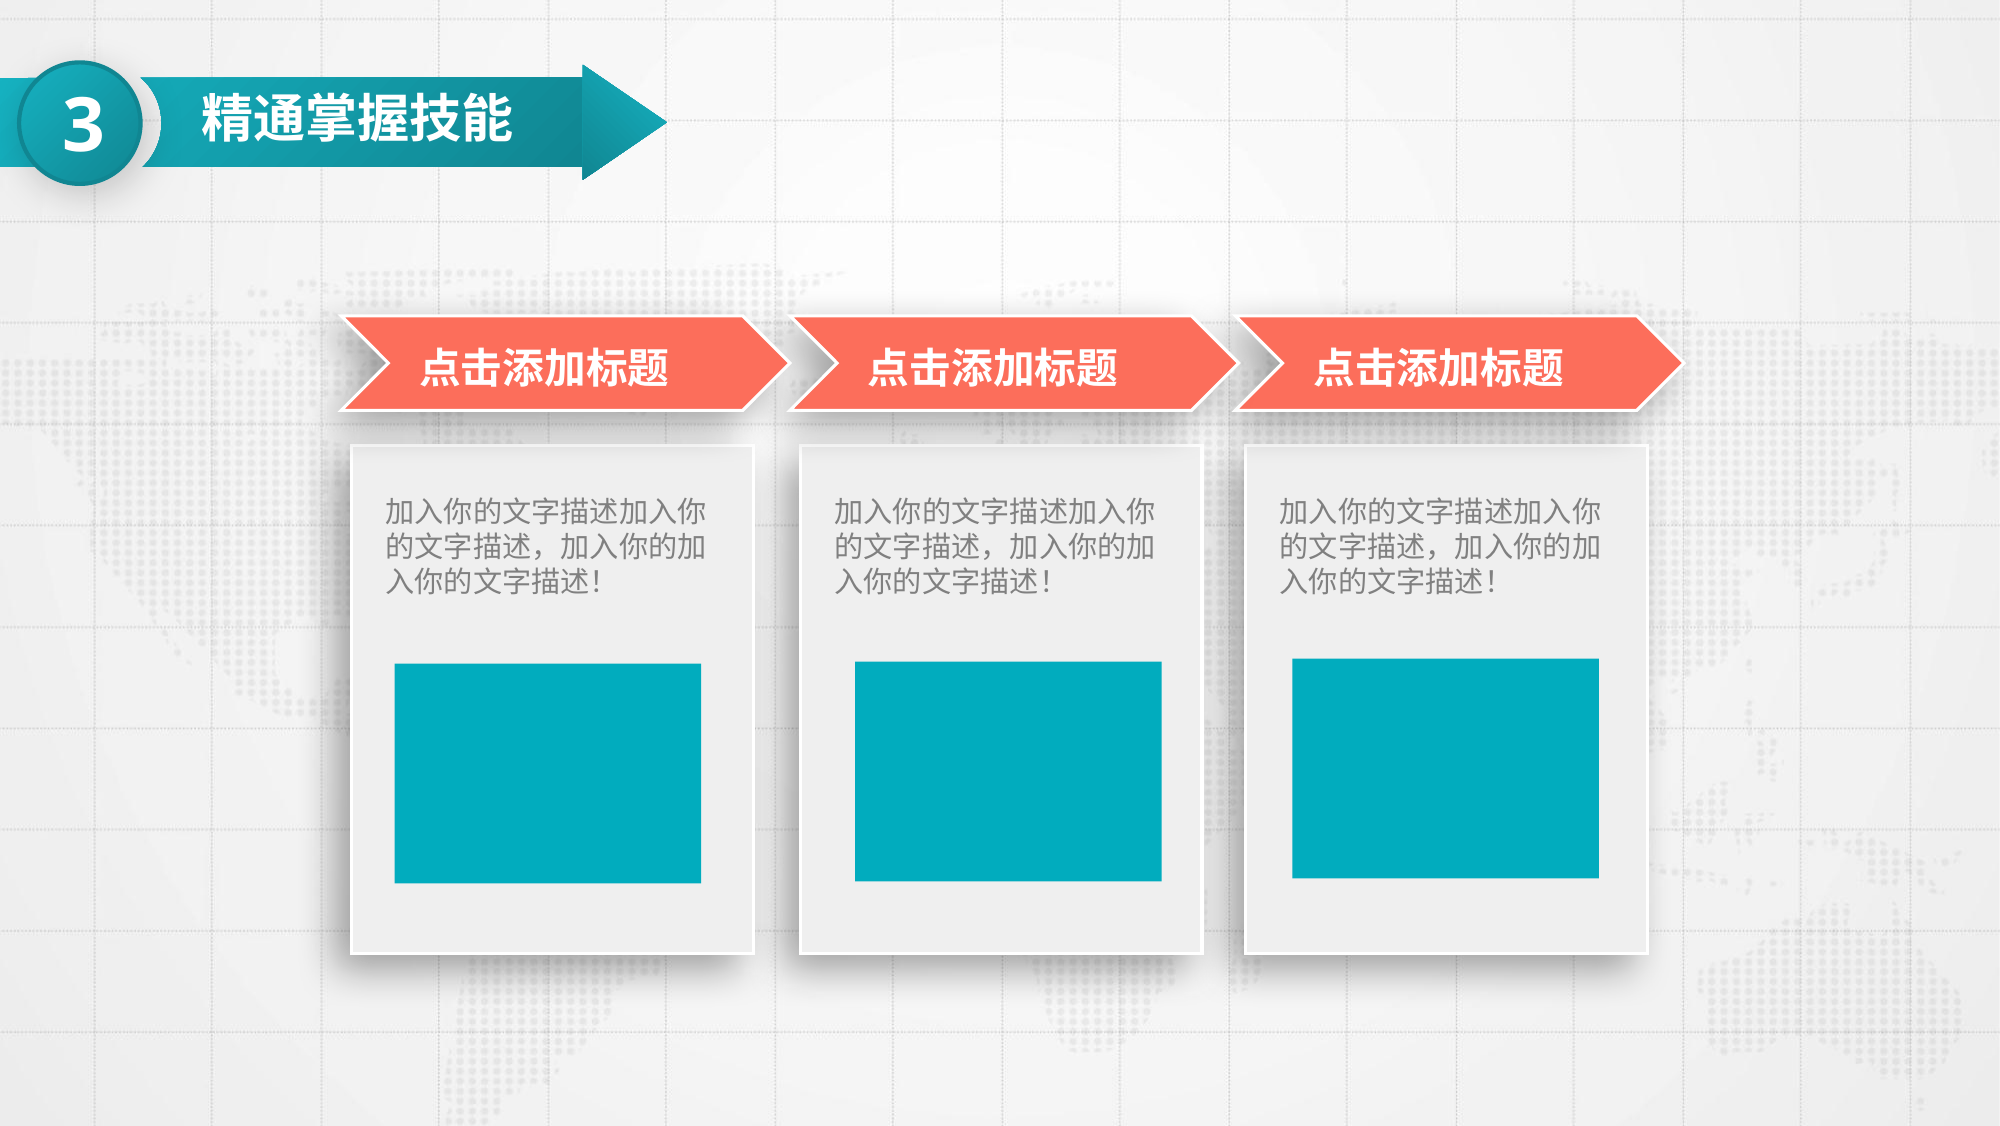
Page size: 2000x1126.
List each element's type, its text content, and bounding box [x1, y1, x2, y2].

text_box [351, 445, 754, 955]
text_box [854, 661, 1163, 882]
text_box [338, 314, 792, 412]
text_box [787, 314, 1241, 412]
text_box [394, 663, 702, 884]
picture [0, 0, 2000, 1126]
text_box 加入你的文字描述加入你的文字描述，加入你的加入你的文字描述！ [1264, 493, 1643, 627]
text_box [1245, 445, 1648, 955]
text_box 加入你的文字描述加入你的文字描述，加入你的加入你的文字描述！ [370, 493, 749, 627]
text_box [1291, 658, 1600, 879]
text_box [799, 445, 1203, 955]
text_box 点击添加标题 [1298, 342, 1636, 384]
text_box [1232, 314, 1686, 412]
text_box 点击添加标题 [404, 342, 742, 384]
text_box 点击添加标题 [852, 342, 1191, 384]
text_box 加入你的文字描述加入你的文字描述，加入你的加入你的文字描述！ [819, 493, 1198, 627]
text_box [0, 64, 667, 180]
text_box [55, 180, 104, 185]
